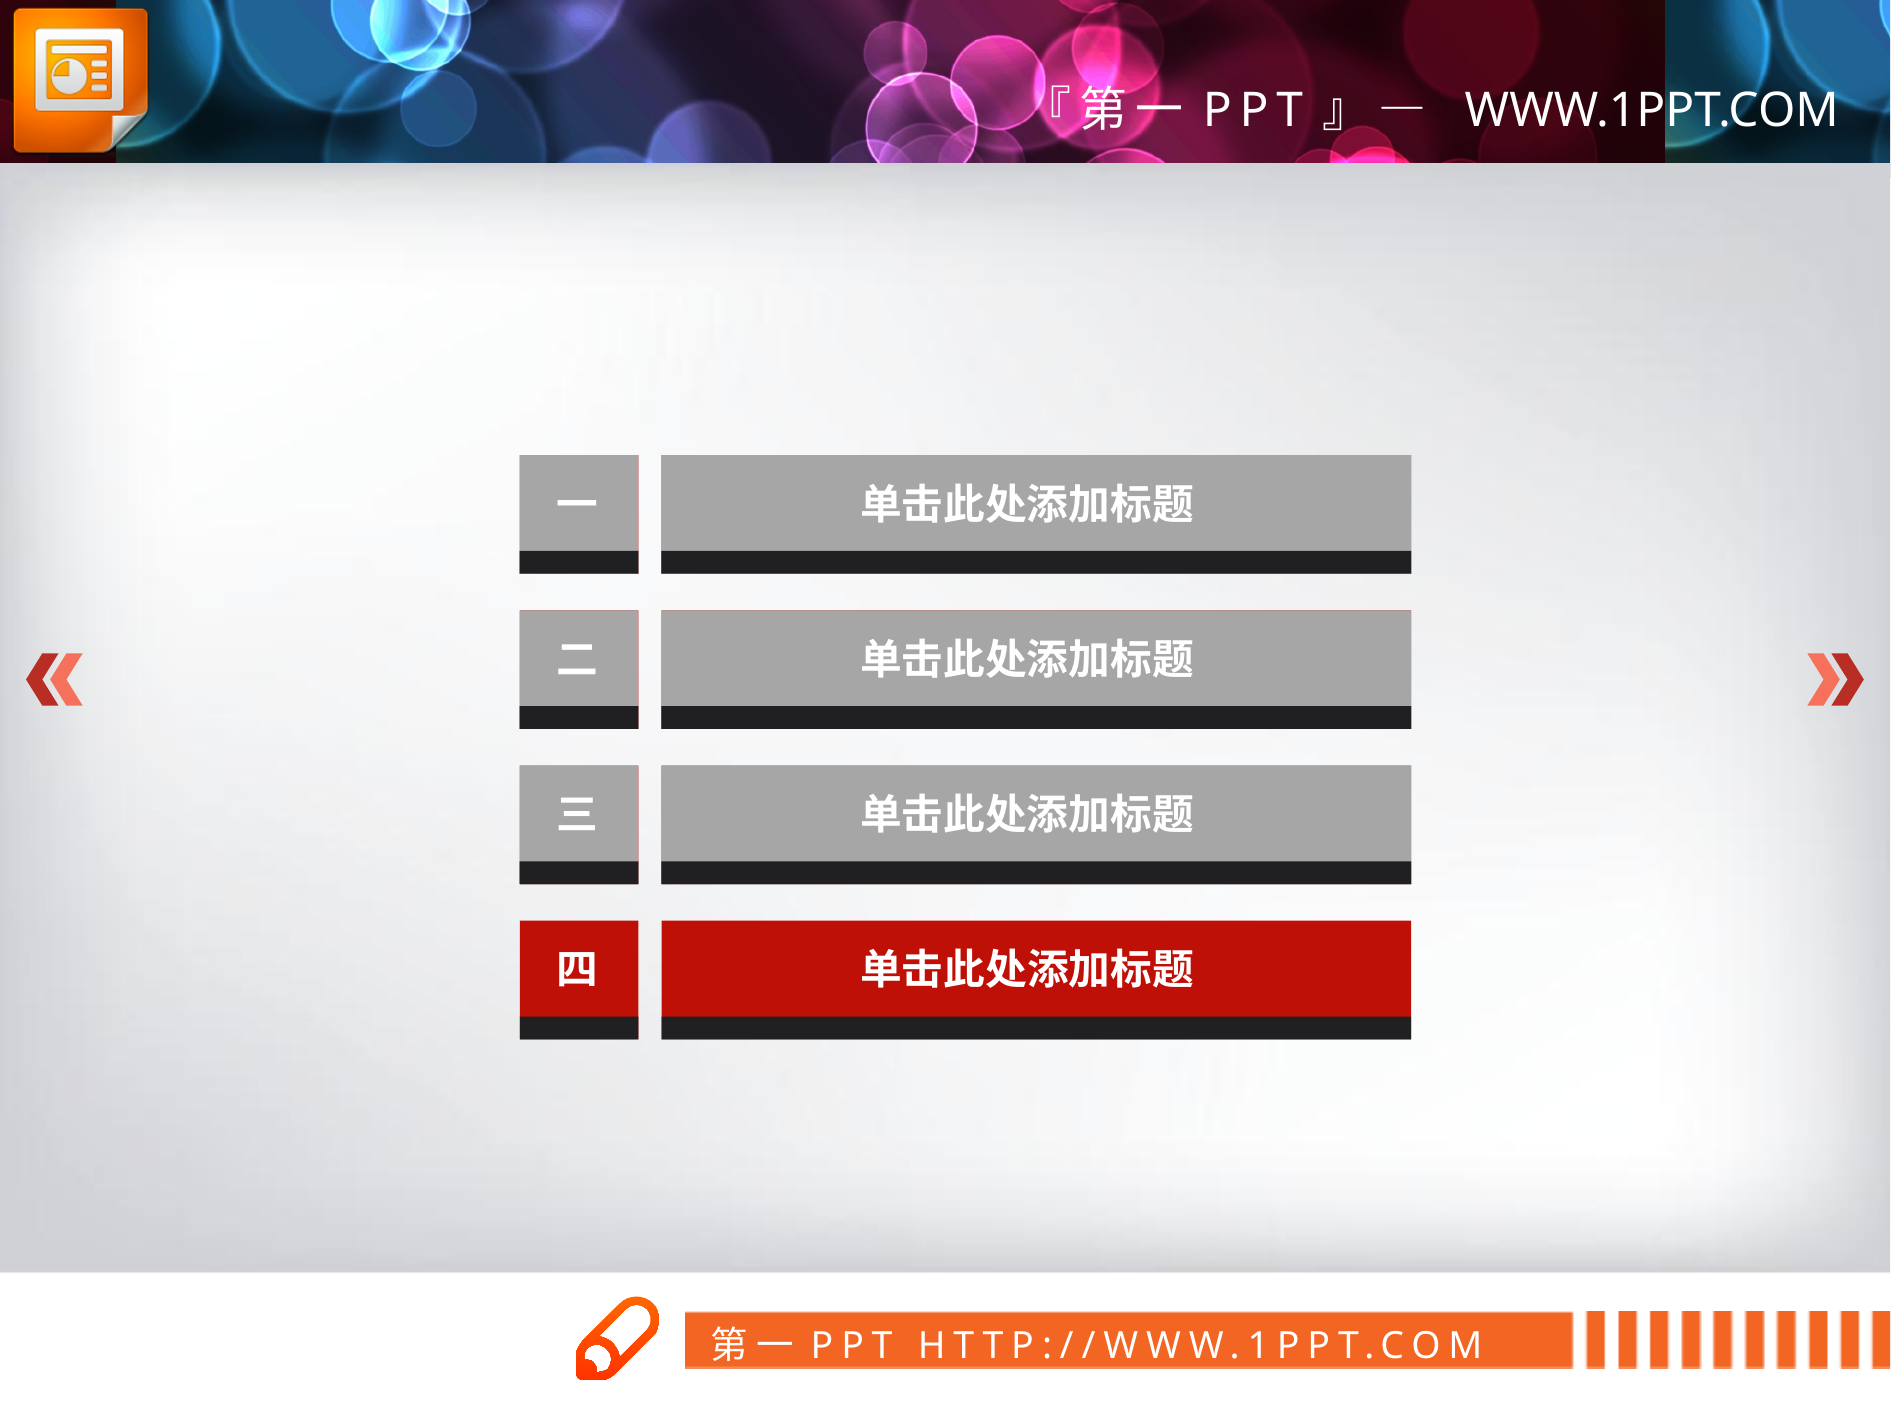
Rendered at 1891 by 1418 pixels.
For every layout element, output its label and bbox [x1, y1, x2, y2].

text_box [519, 920, 1412, 1040]
text_box [1807, 653, 1865, 706]
picture [0, 0, 1891, 1275]
picture [685, 1311, 1891, 1369]
text_box [25, 653, 83, 706]
text_box [519, 454, 1412, 885]
